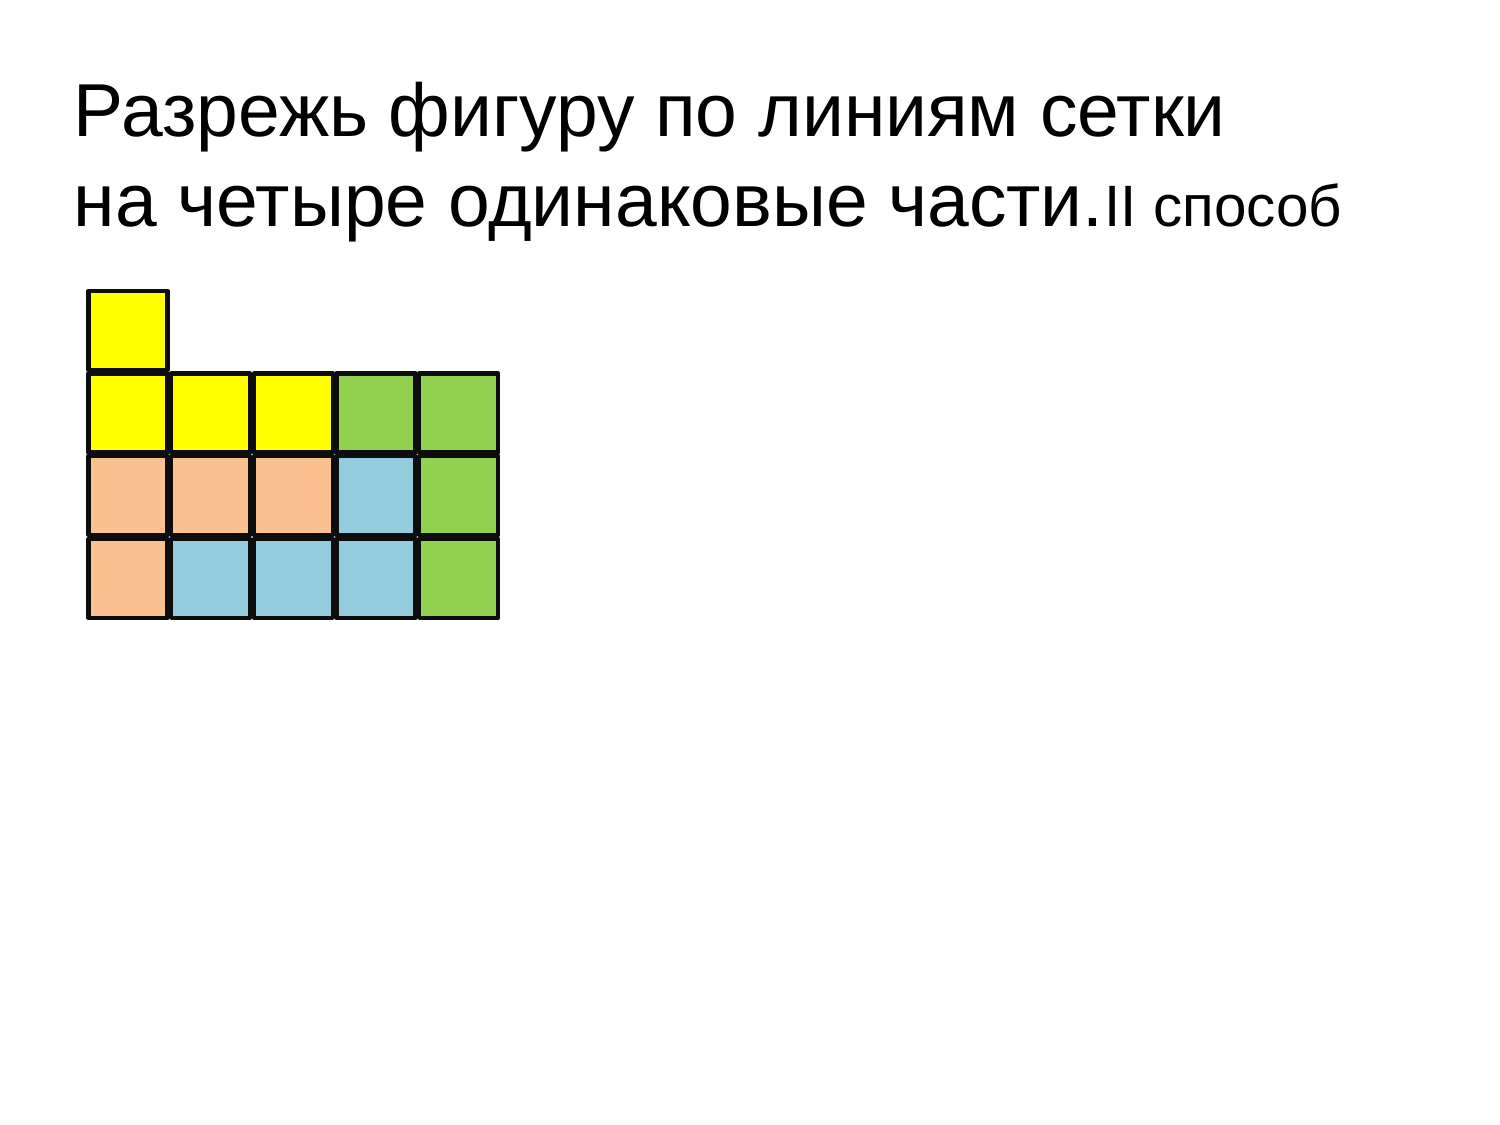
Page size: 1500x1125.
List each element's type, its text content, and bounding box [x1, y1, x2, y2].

text_box [252, 537, 334, 620]
text_box [86, 289, 170, 371]
text_box [334, 371, 417, 455]
text_box [417, 371, 500, 455]
text_box [170, 537, 252, 620]
text_box [86, 454, 170, 537]
text_box [252, 371, 334, 455]
text_box [86, 537, 170, 620]
text_box [334, 537, 418, 620]
text_box [417, 455, 500, 537]
text_box [170, 454, 252, 537]
text_box Разрежь фигуру по линиям сетки на четыре одинаковые части.II способ [59, 54, 1358, 250]
text_box [334, 455, 417, 537]
text_box [86, 371, 170, 454]
text_box [252, 455, 334, 537]
text_box [170, 371, 252, 454]
text_box [417, 537, 500, 620]
